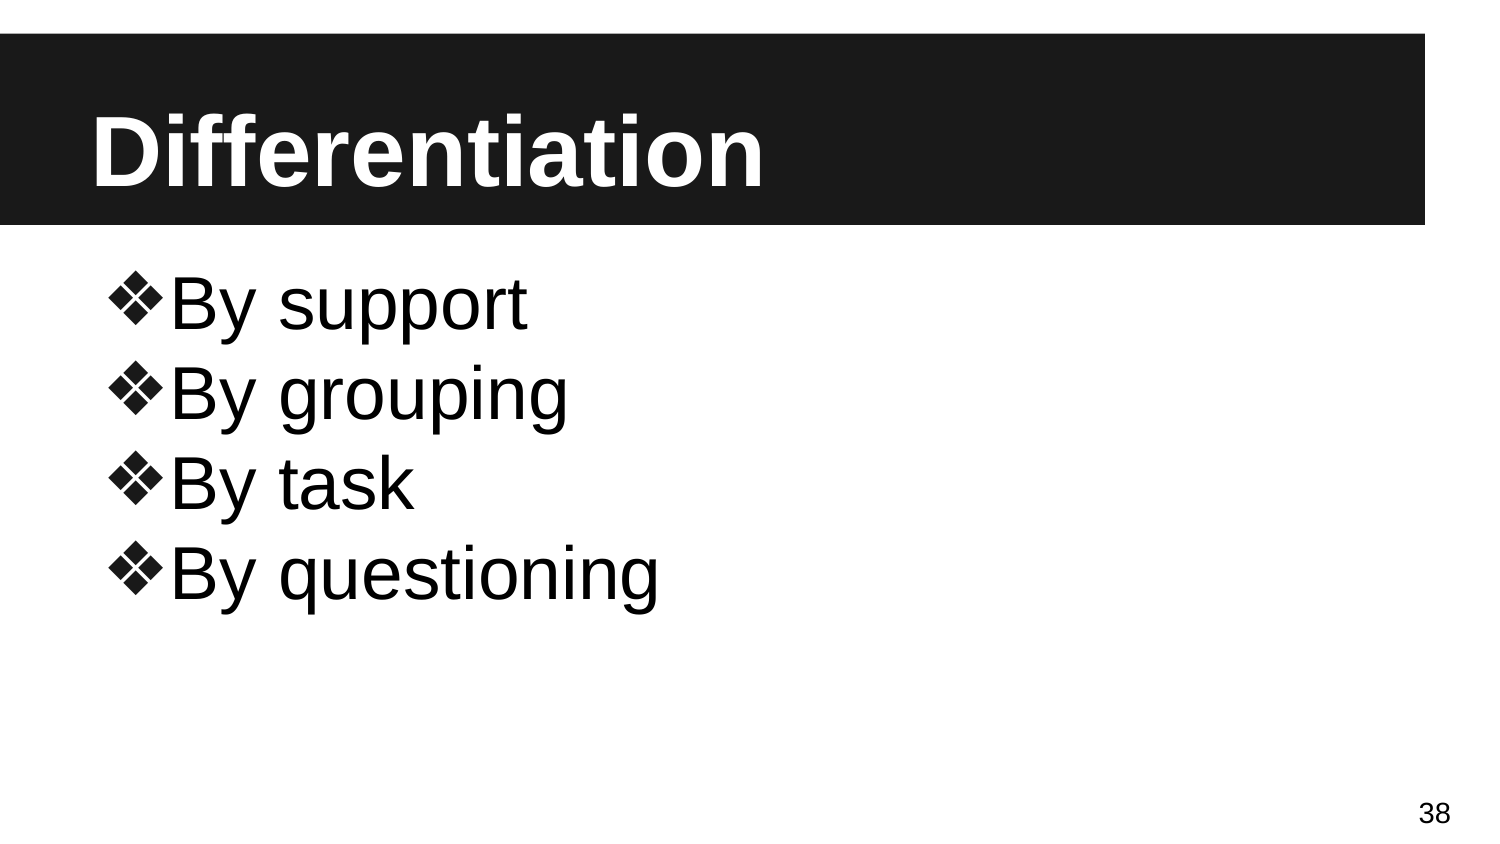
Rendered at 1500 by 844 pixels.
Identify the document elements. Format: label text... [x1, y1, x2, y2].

title Differentiation [75, 33, 1425, 221]
slide_number 38 [1403, 779, 1494, 844]
list By support By grouping By task By questioning [75, 239, 1425, 808]
